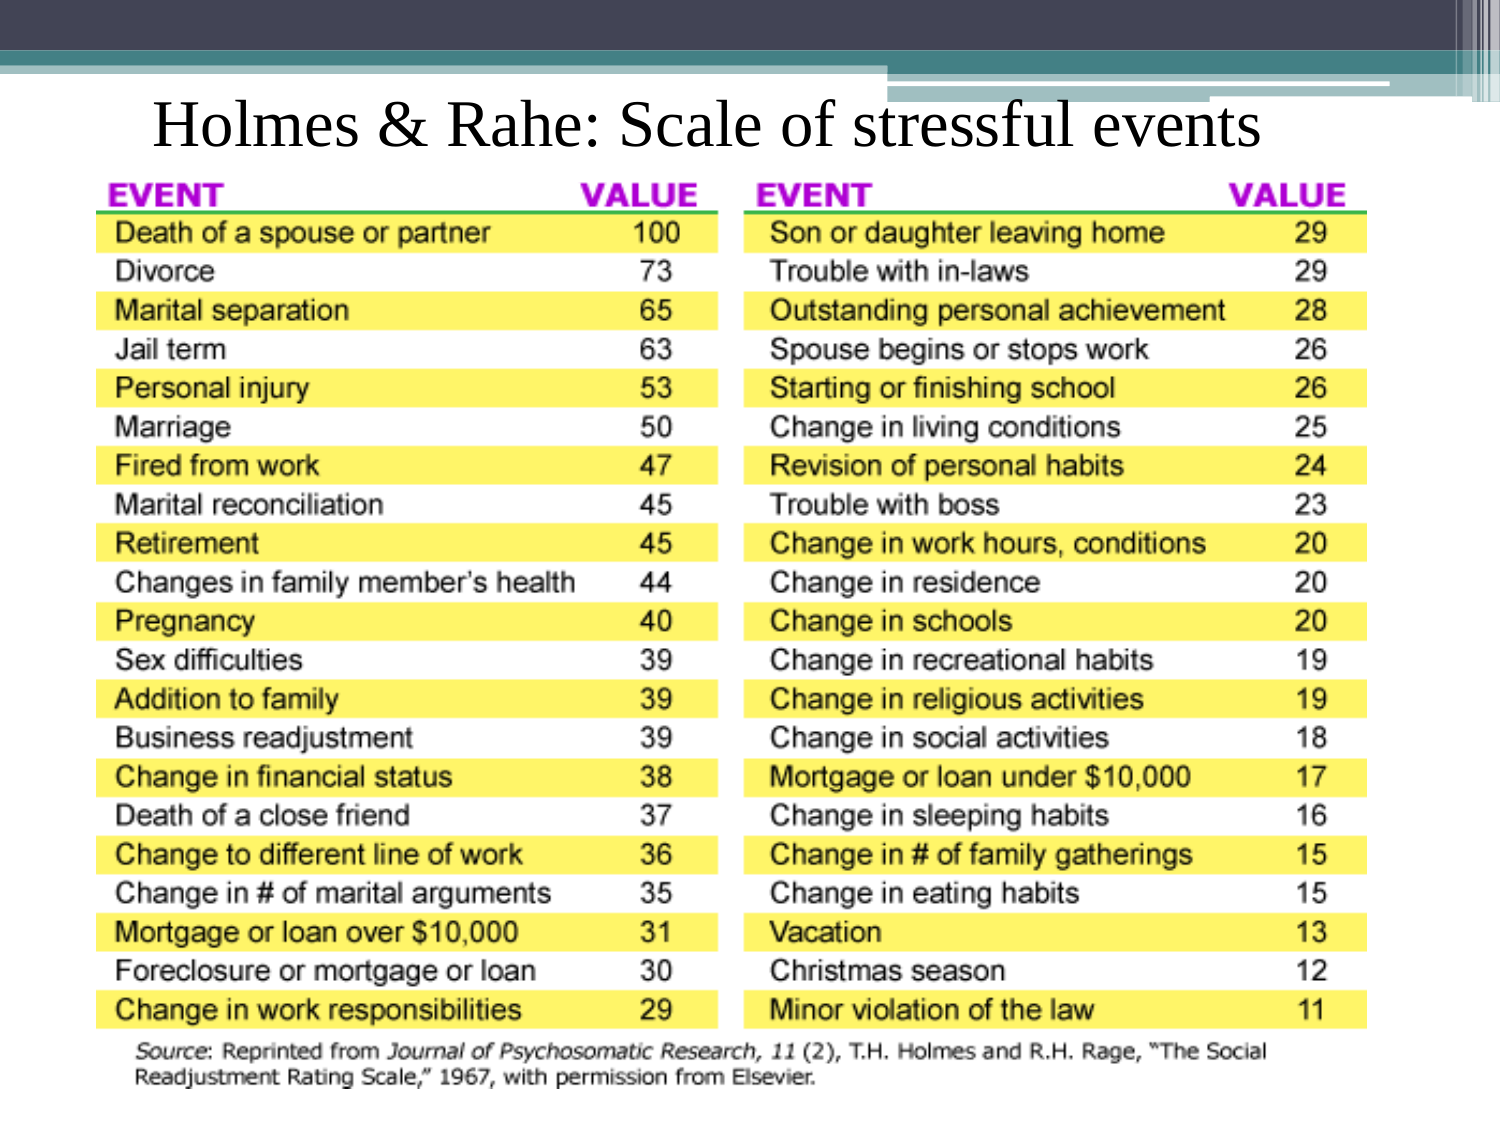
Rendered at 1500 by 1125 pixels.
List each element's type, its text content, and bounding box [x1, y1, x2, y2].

picture [95, 182, 1367, 1089]
title Holmes & Rahe: Scale of stressful events [150, 77, 1264, 181]
